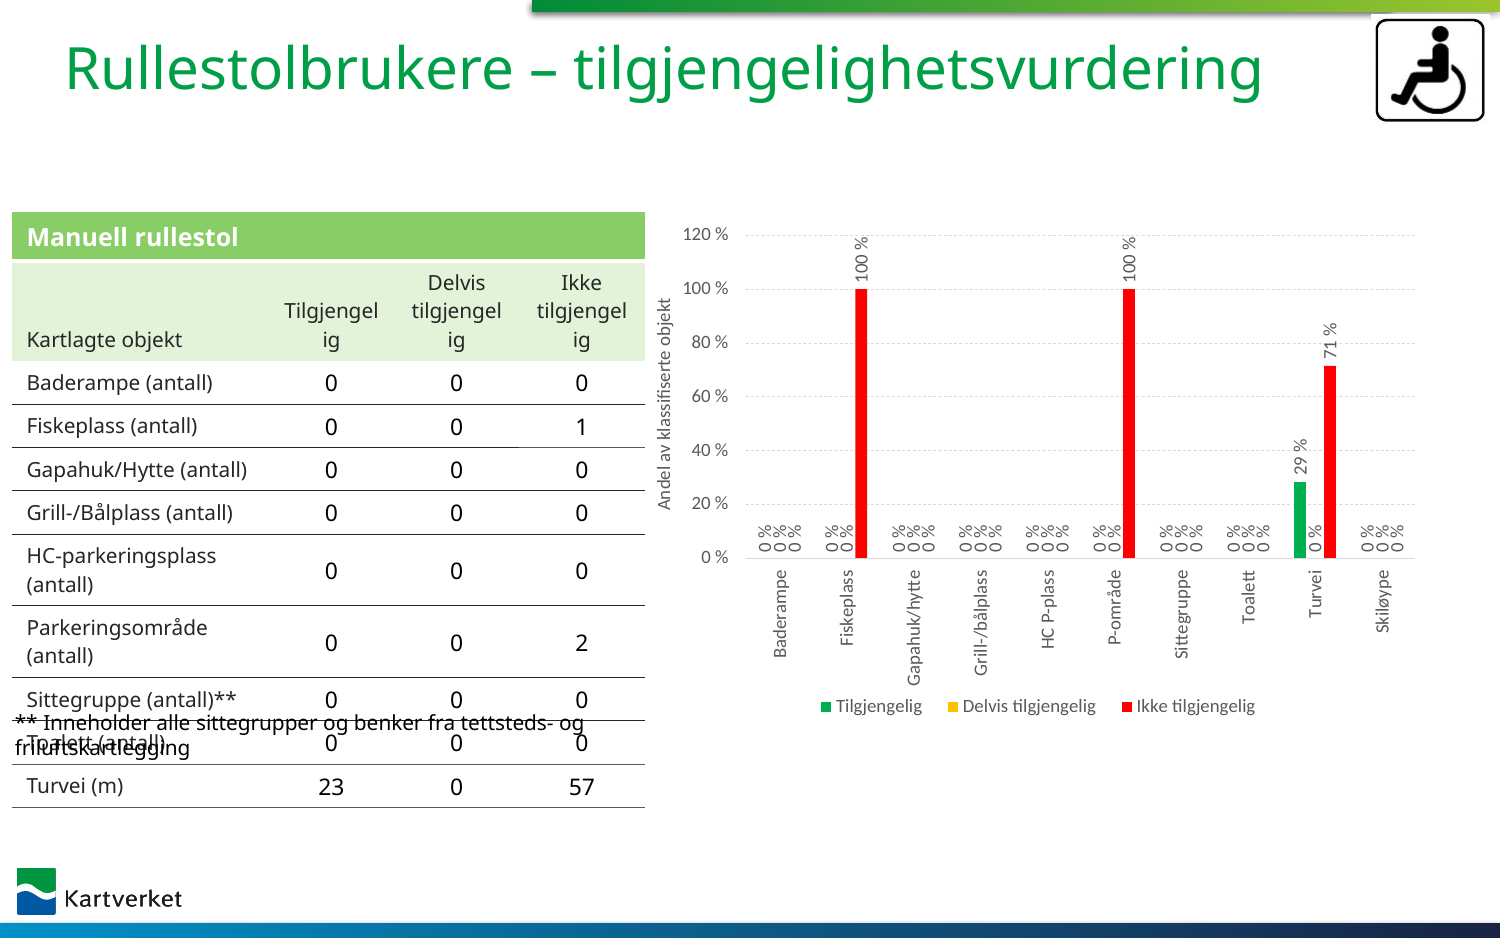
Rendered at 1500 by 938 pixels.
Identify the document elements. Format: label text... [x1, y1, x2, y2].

text_box ** Inneholder alle sittegrupper og benker fra tettsteds- og friluftskartlegging [0, 702, 745, 768]
table_cell 0 [394, 405, 519, 447]
table_cell 0 [519, 491, 638, 534]
table_cell Gapahuk/Hytte (antall) [12, 448, 269, 490]
table_cell Turvei (m) [12, 768, 269, 807]
table_cell 0 [269, 606, 394, 677]
table_cell 23 [269, 768, 394, 807]
table_cell 0 [394, 535, 519, 605]
table_cell 0 [519, 678, 638, 702]
table_cell Grill-/Bålplass (antall) [12, 491, 269, 534]
table_cell 0 [269, 448, 394, 490]
table_cell 57 [519, 768, 645, 807]
table_cell 0 [394, 361, 519, 404]
table_cell Tilgjengelig [269, 263, 394, 361]
table_cell Sittegruppe (antall)** [12, 678, 269, 702]
table_cell 0 [269, 535, 394, 605]
table_cell 2 [519, 606, 638, 677]
table_cell 0 [519, 535, 638, 605]
table_cell Kartlagte objekt [12, 263, 269, 361]
table_cell HC-parkeringsplass (antall) [12, 535, 269, 605]
table_cell 0 [519, 448, 638, 490]
table_cell 0 [519, 361, 638, 404]
table_cell 0 [394, 606, 519, 677]
table_cell Ikke tilgjengelig [519, 263, 638, 361]
table_cell 0 [269, 678, 394, 702]
table_cell Delvis tilgjengelig [394, 263, 519, 361]
table_cell 0 [394, 491, 519, 534]
picture [1371, 13, 1491, 127]
picture [643, 218, 1427, 728]
table_cell Fiskeplass (antall) [12, 405, 269, 447]
table_cell 0 [269, 405, 394, 447]
table_cell 1 [519, 405, 638, 447]
table_cell 0 [394, 768, 519, 807]
table_cell 0 [394, 448, 519, 490]
table_cell 0 [269, 491, 394, 534]
table_cell 0 [394, 678, 519, 702]
table_cell Baderampe (antall) [12, 361, 269, 404]
table_cell Parkeringsområde (antall) [12, 606, 269, 677]
text_box Rullestolbrukere – tilgjengelighetsvurdering [49, 12, 1372, 109]
table_header Manuell rullestol [12, 212, 645, 259]
table_cell 0 [269, 361, 394, 404]
